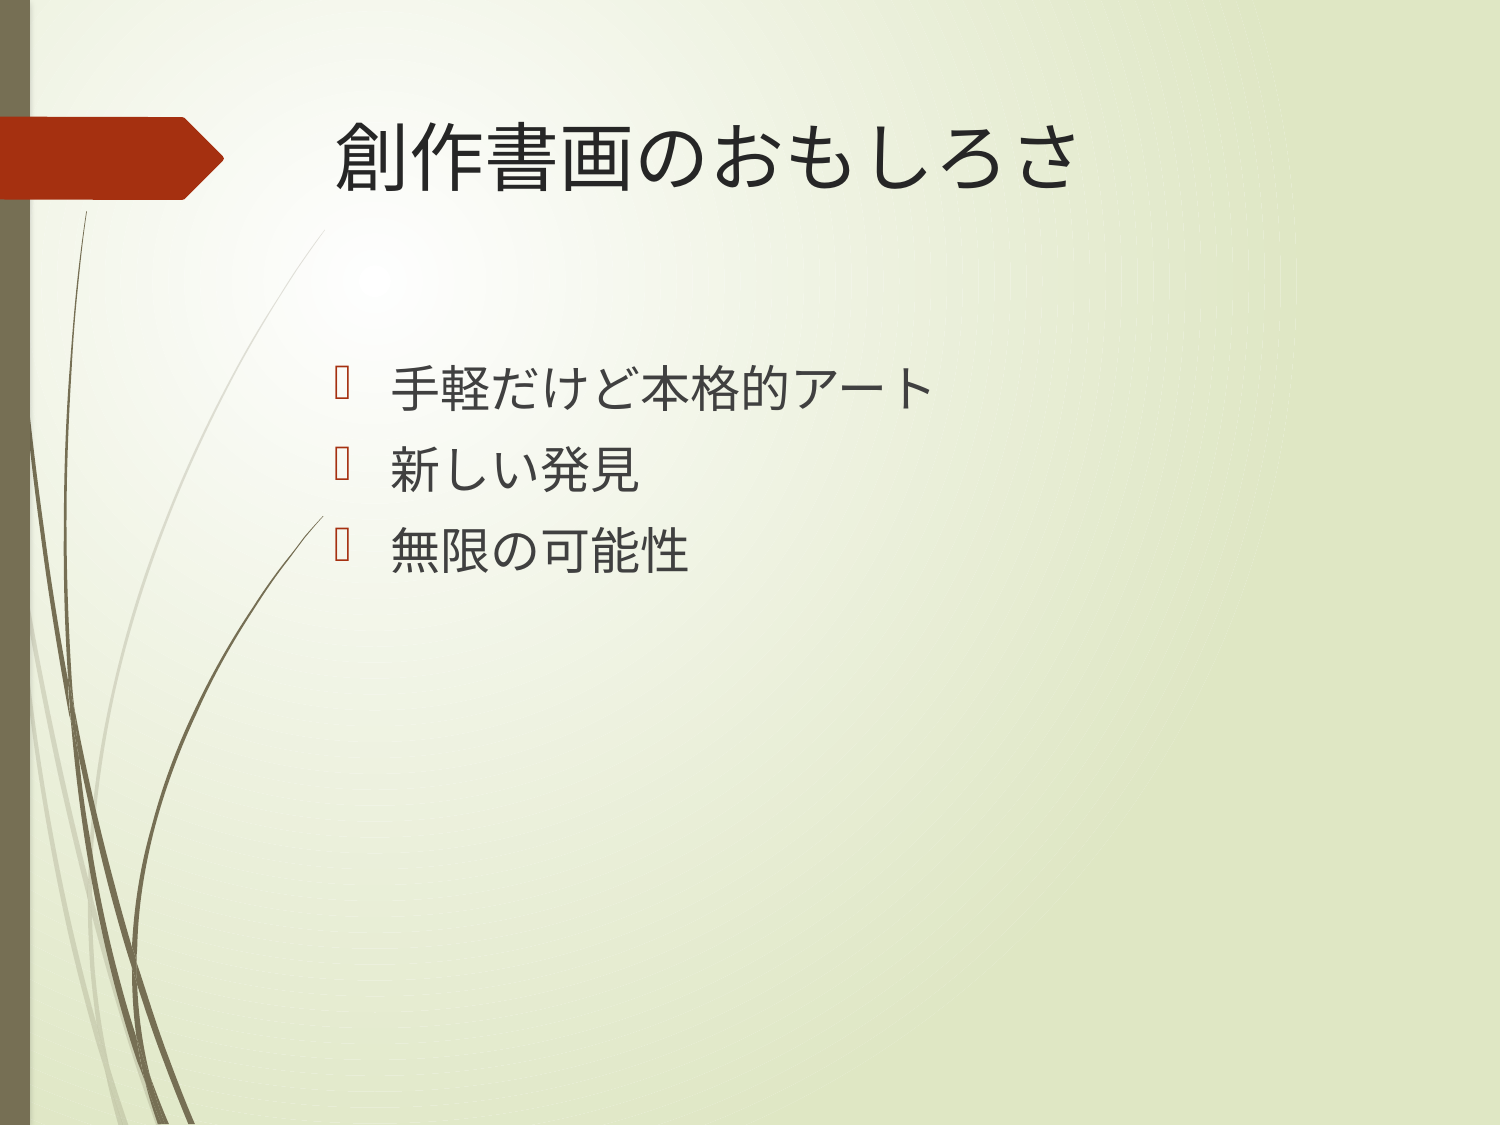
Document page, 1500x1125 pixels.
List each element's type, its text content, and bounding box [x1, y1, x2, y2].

list 手軽だけど本格的アート 新しい発見 無限の可能性 [318, 350, 1400, 970]
title 創作書画のおもしろさ [319, 102, 1400, 313]
